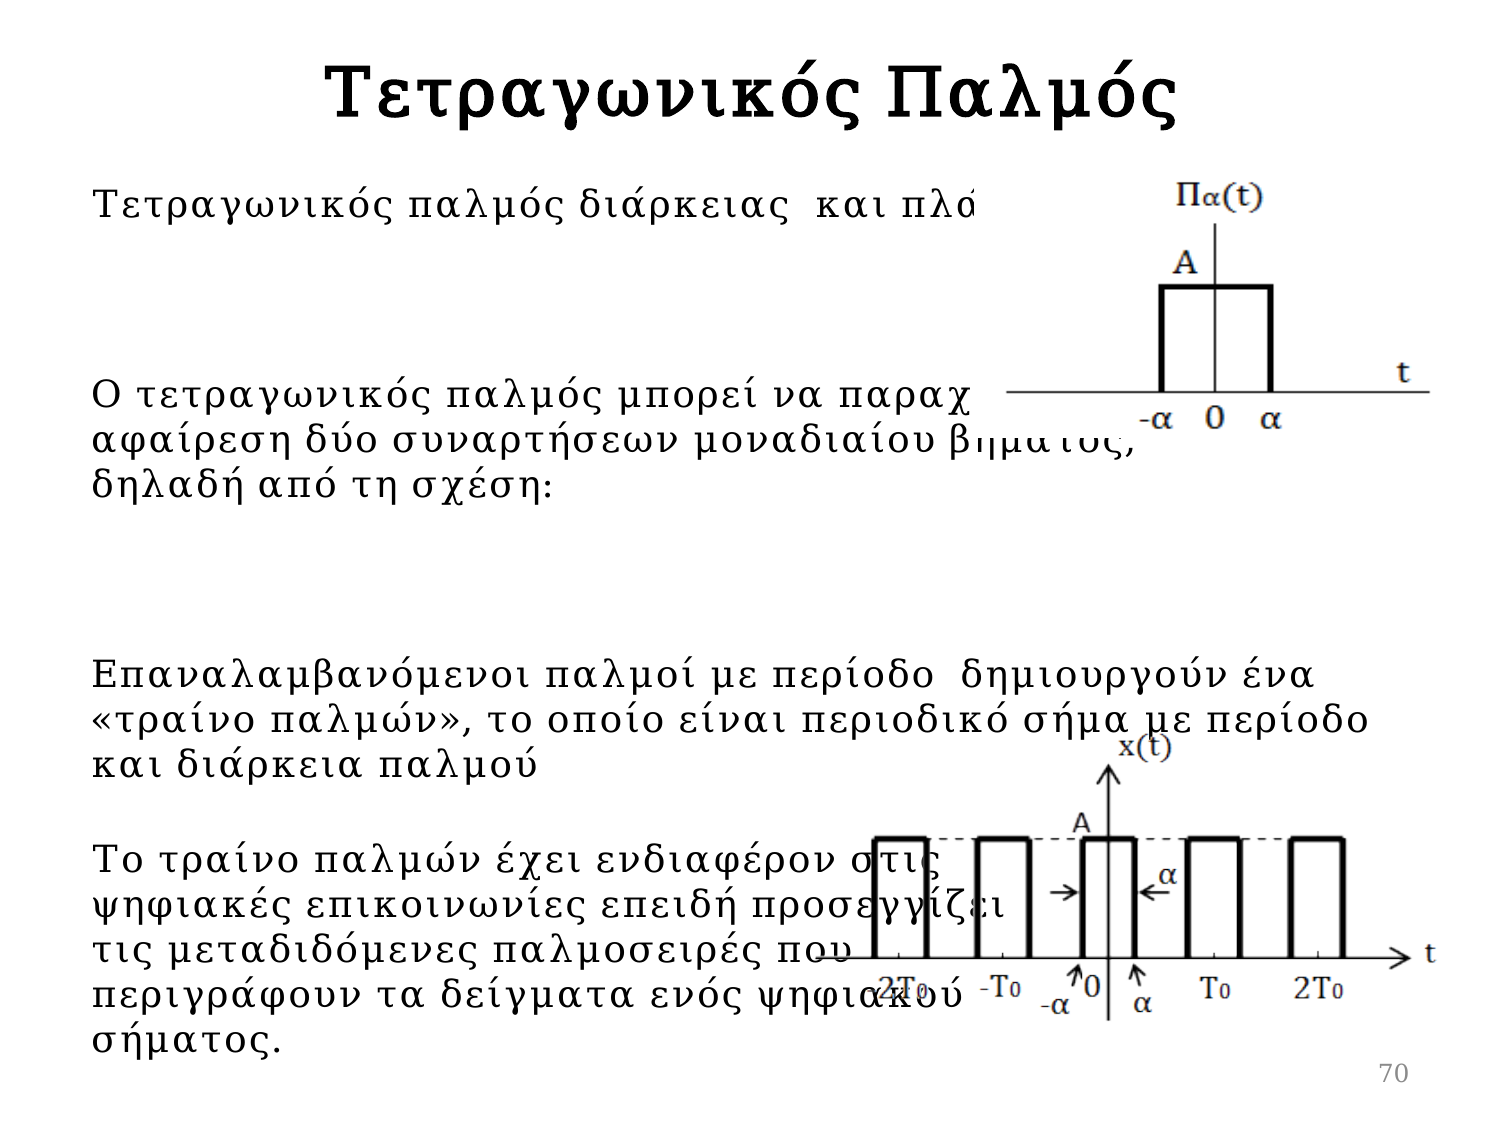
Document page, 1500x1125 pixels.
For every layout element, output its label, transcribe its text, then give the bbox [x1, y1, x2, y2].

title Τετραγωνικός Παλμός [75, 19, 1425, 159]
picture [789, 715, 1459, 1036]
picture [974, 172, 1459, 439]
slide_number 70 [1222, 1045, 1425, 1103]
